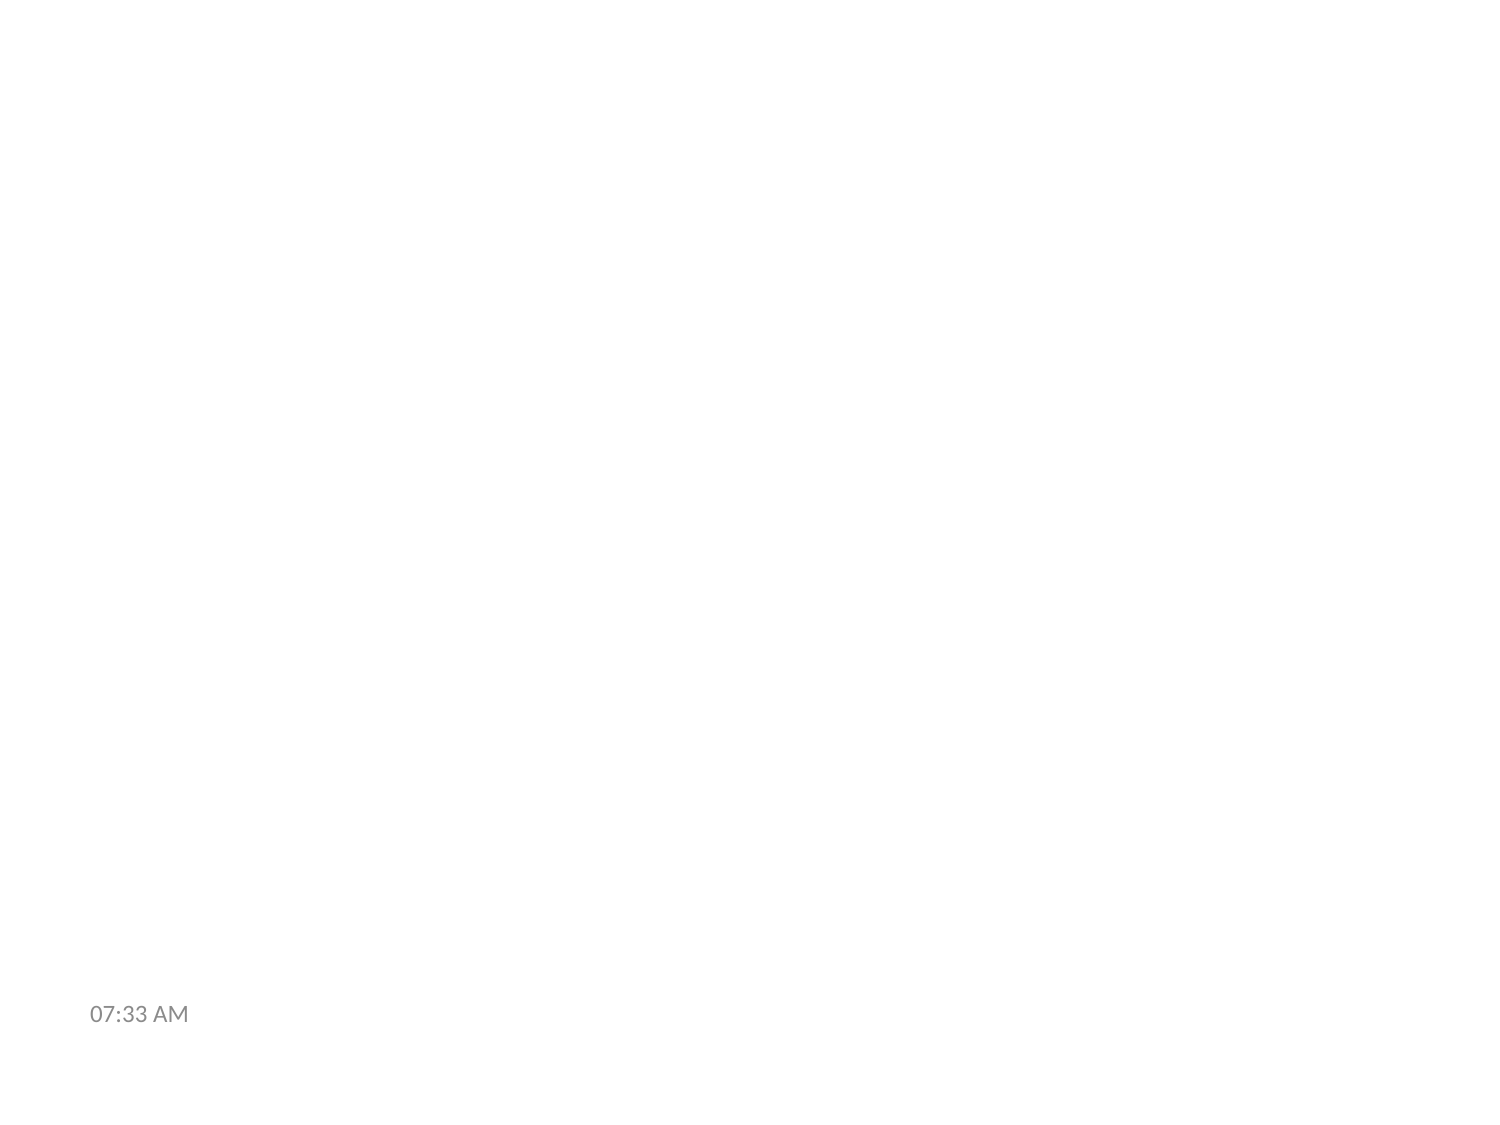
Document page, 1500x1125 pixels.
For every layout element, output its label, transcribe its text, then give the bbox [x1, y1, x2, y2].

text_box 3:35 PM [75, 982, 425, 1043]
